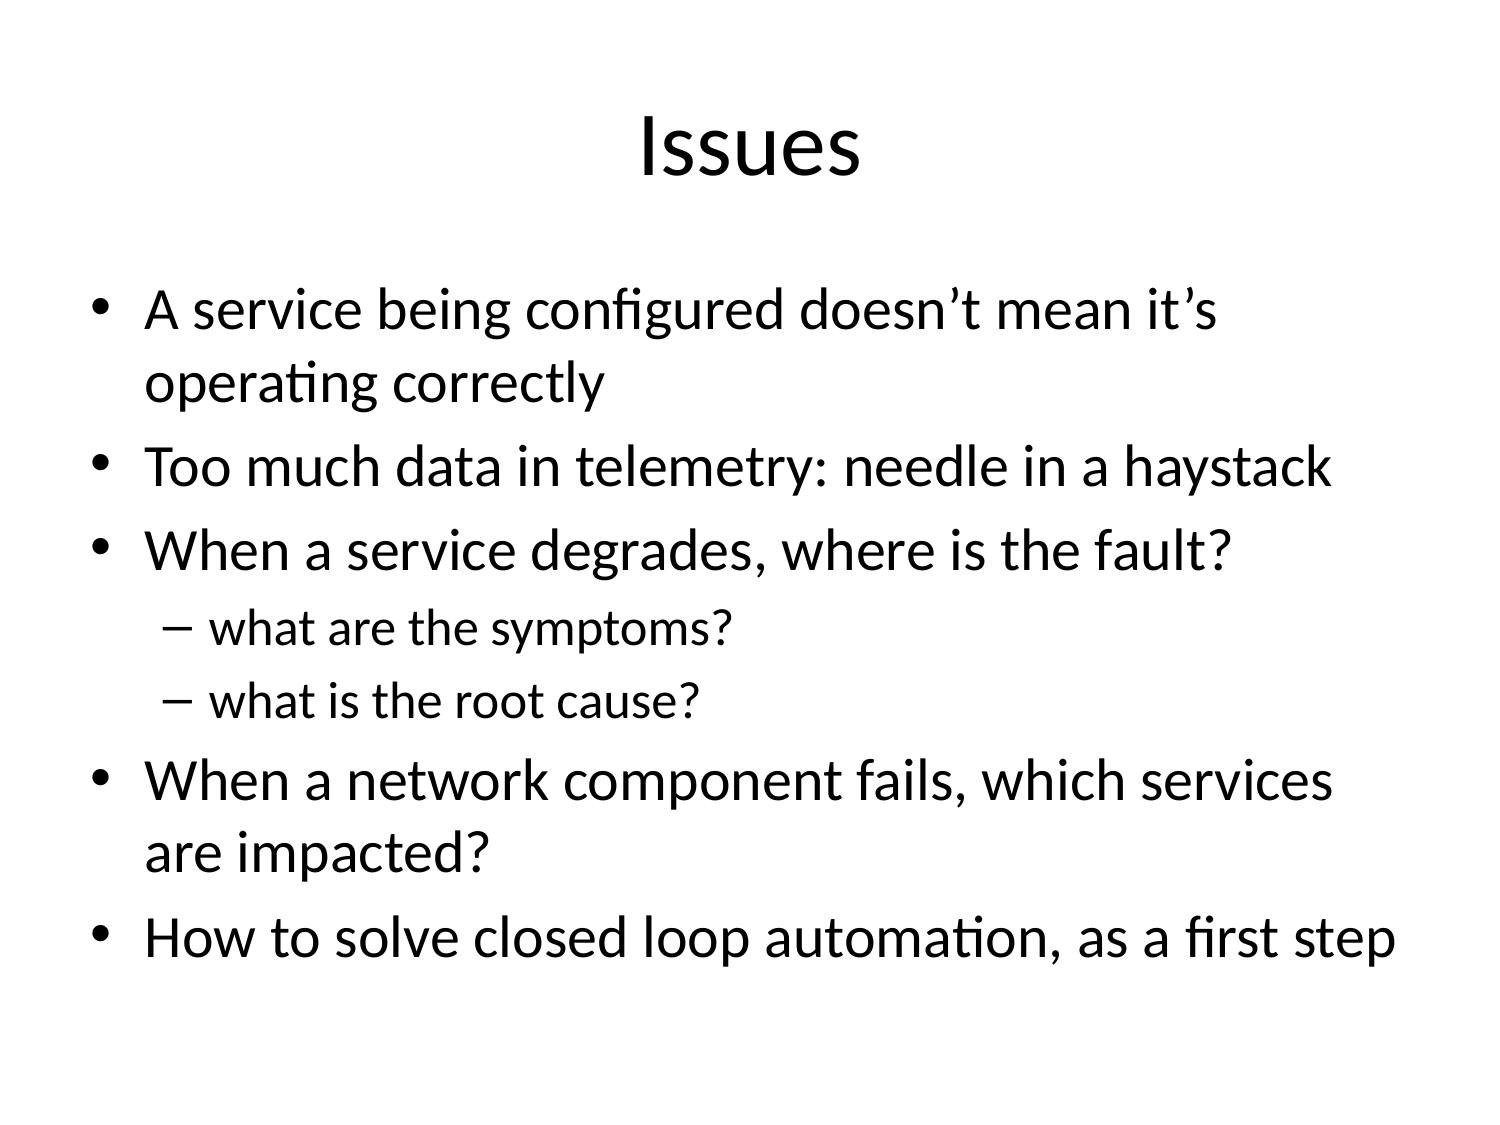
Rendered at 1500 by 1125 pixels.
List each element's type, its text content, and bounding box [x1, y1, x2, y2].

list A service being configured doesn’t mean it’s operating correctly Too much data in telemetry: needle in a haystack When a service degrades, where is the fault? what are the symptoms? what is the root cause? When a network component fails, which services are impacted? How to solve closed loop automation, as a first step [75, 262, 1425, 1005]
title Issues [75, 45, 1425, 233]
